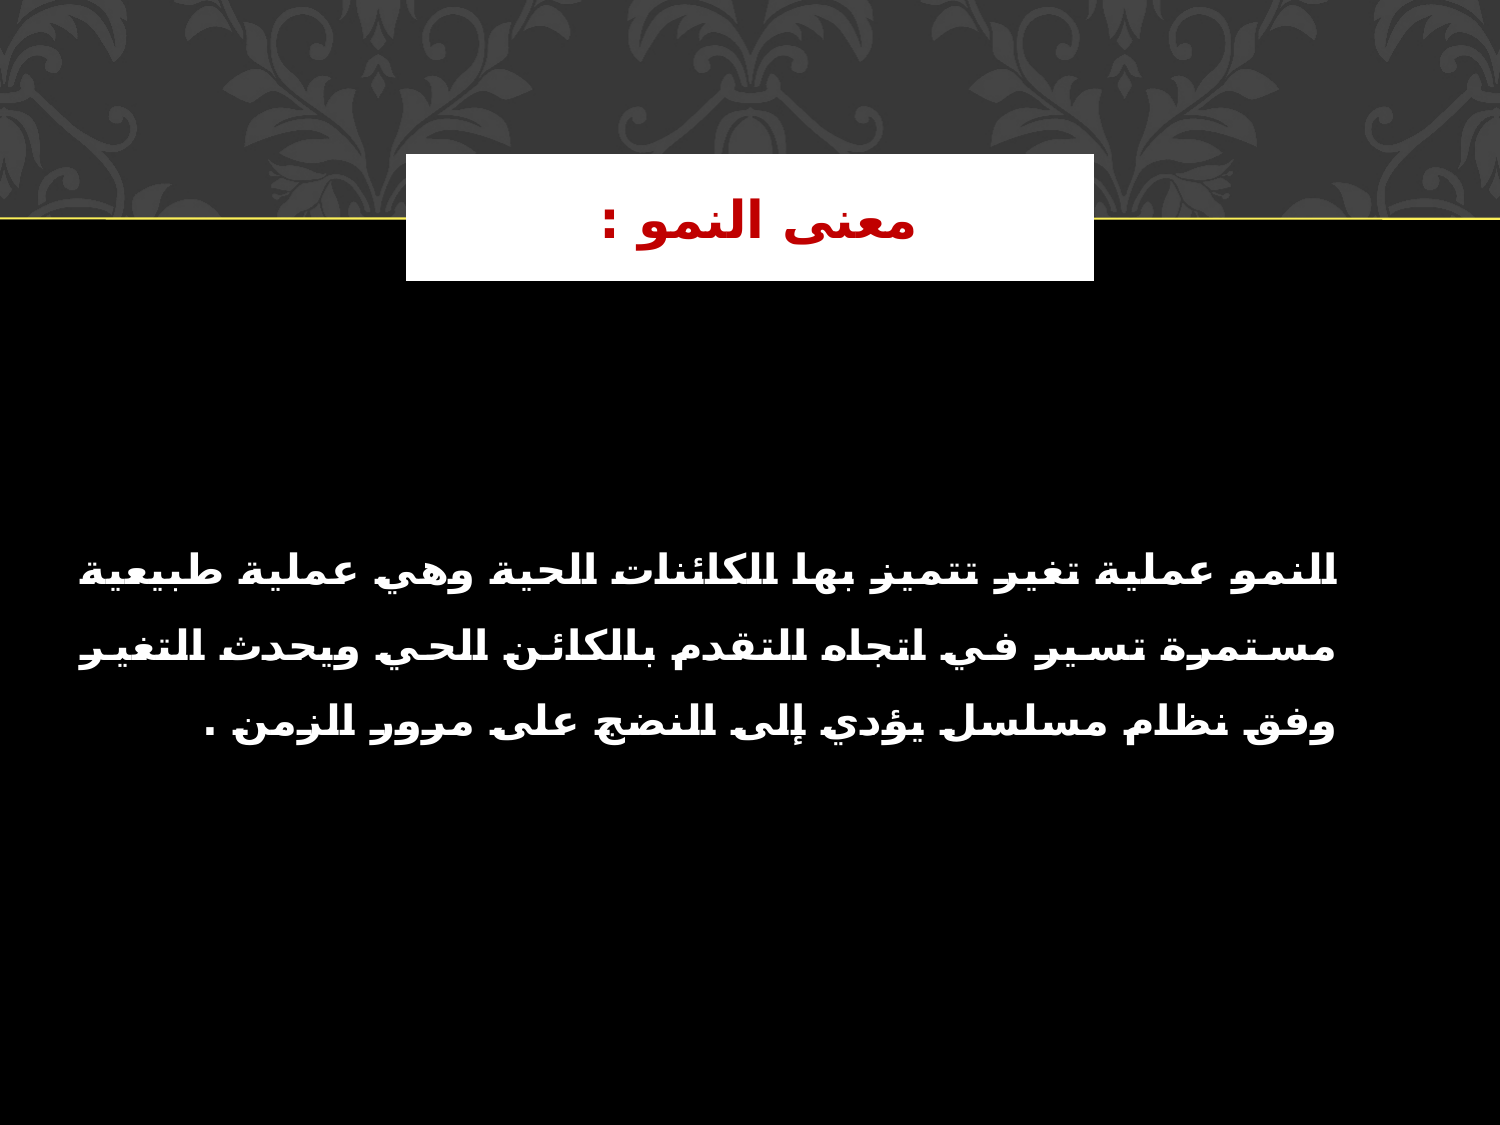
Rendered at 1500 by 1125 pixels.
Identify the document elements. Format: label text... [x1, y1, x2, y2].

title معنى النمو : [406, 154, 1094, 281]
list النمو عملية تغير تتميز بها الكائنات الحية وهي عملية طبيعية مستمرة تسير في اتجاه التقدم بالكائن الحي ويحدث التغير وفق نظام مسلسل يؤدي إلى النضج على مرور الزمن . [64, 314, 1353, 1035]
